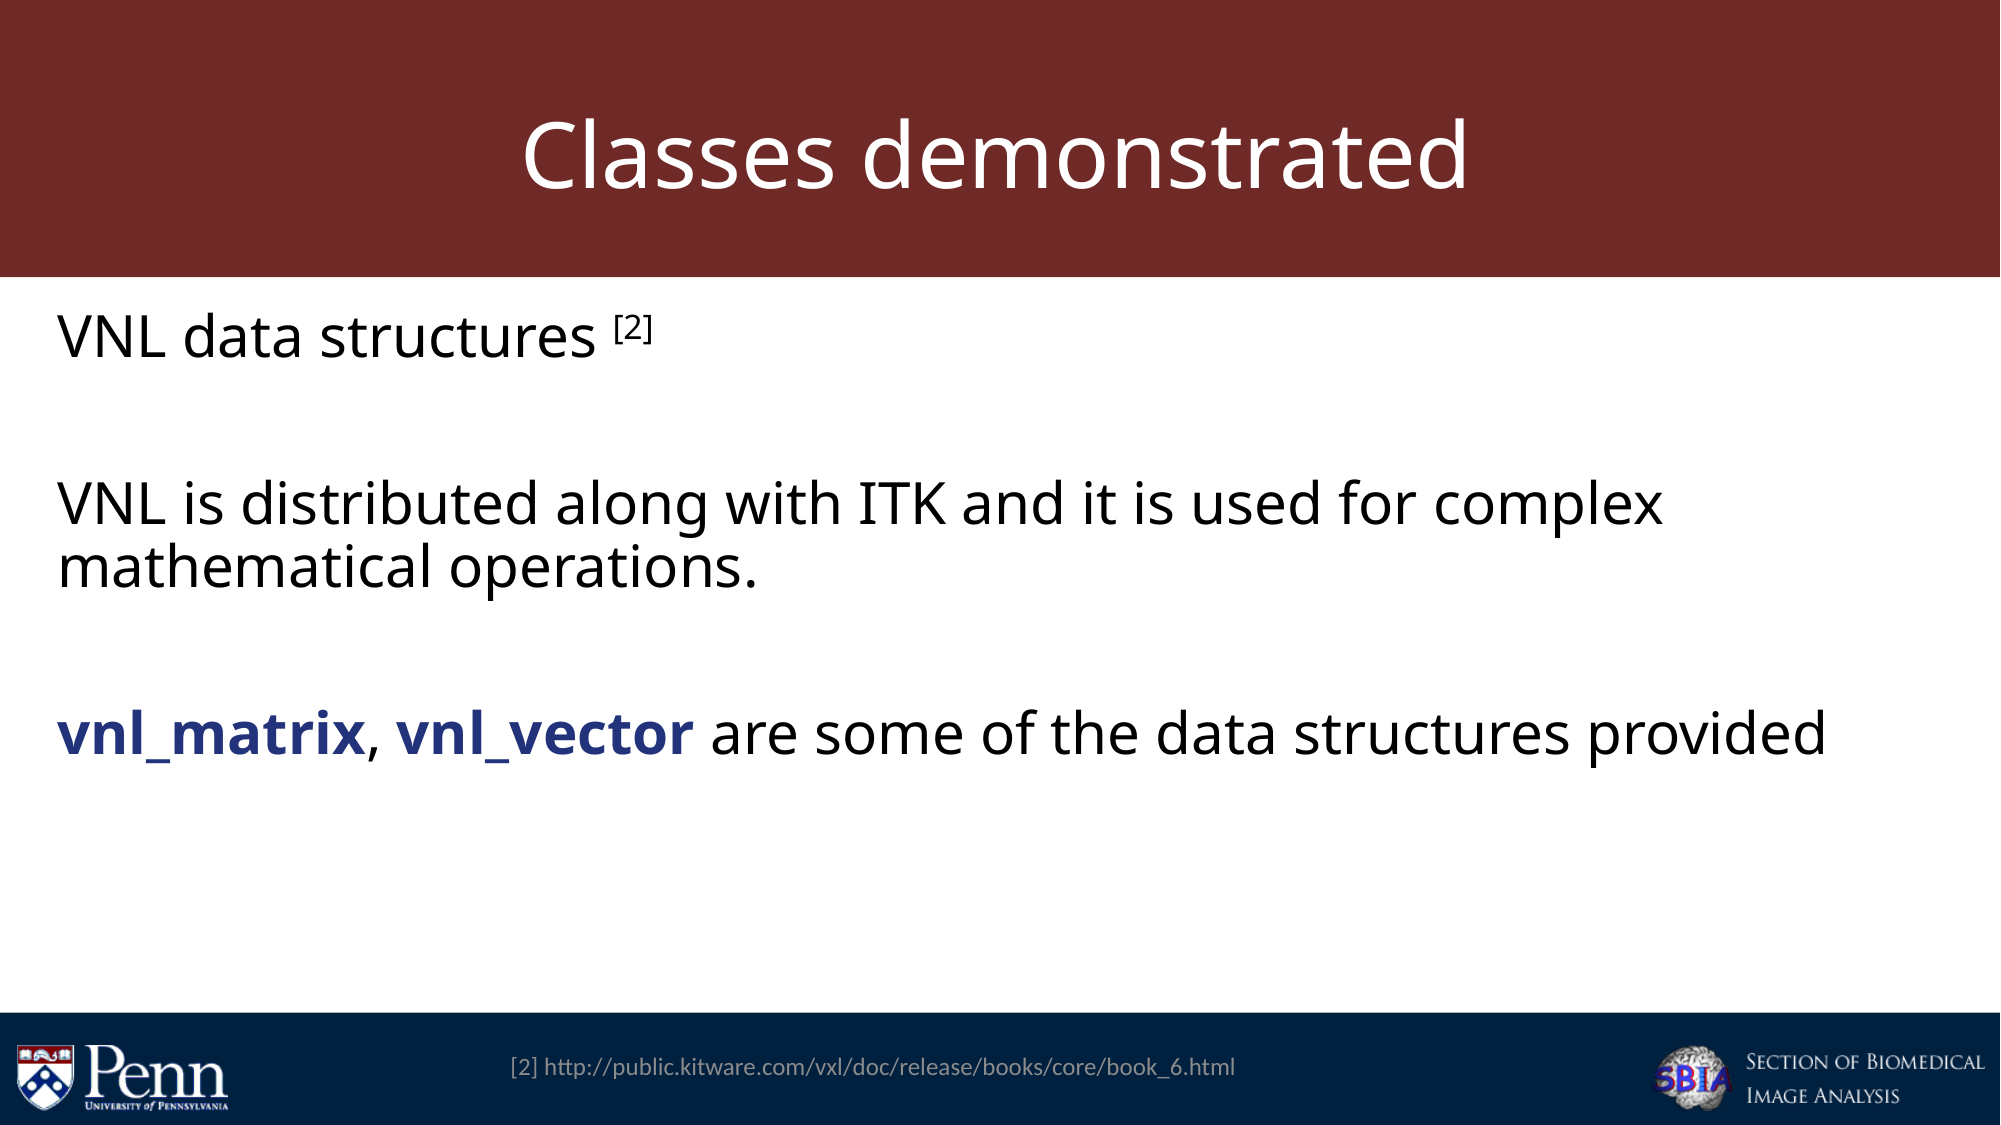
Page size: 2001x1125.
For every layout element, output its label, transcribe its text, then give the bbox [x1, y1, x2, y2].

picture [17, 1045, 228, 1111]
title Classes demonstrated [42, 43, 1952, 275]
footer [2] http://public.kitware.com/vxl/doc/release/books/core/book_6.html [262, 1035, 1485, 1096]
list VNL data structures [2] VNL is distributed along with ITK and it is used for complex mathematical operations. vnl_matrix, vnl_vector are some of the data structures provided [42, 299, 1952, 1009]
picture [1652, 1044, 1985, 1112]
